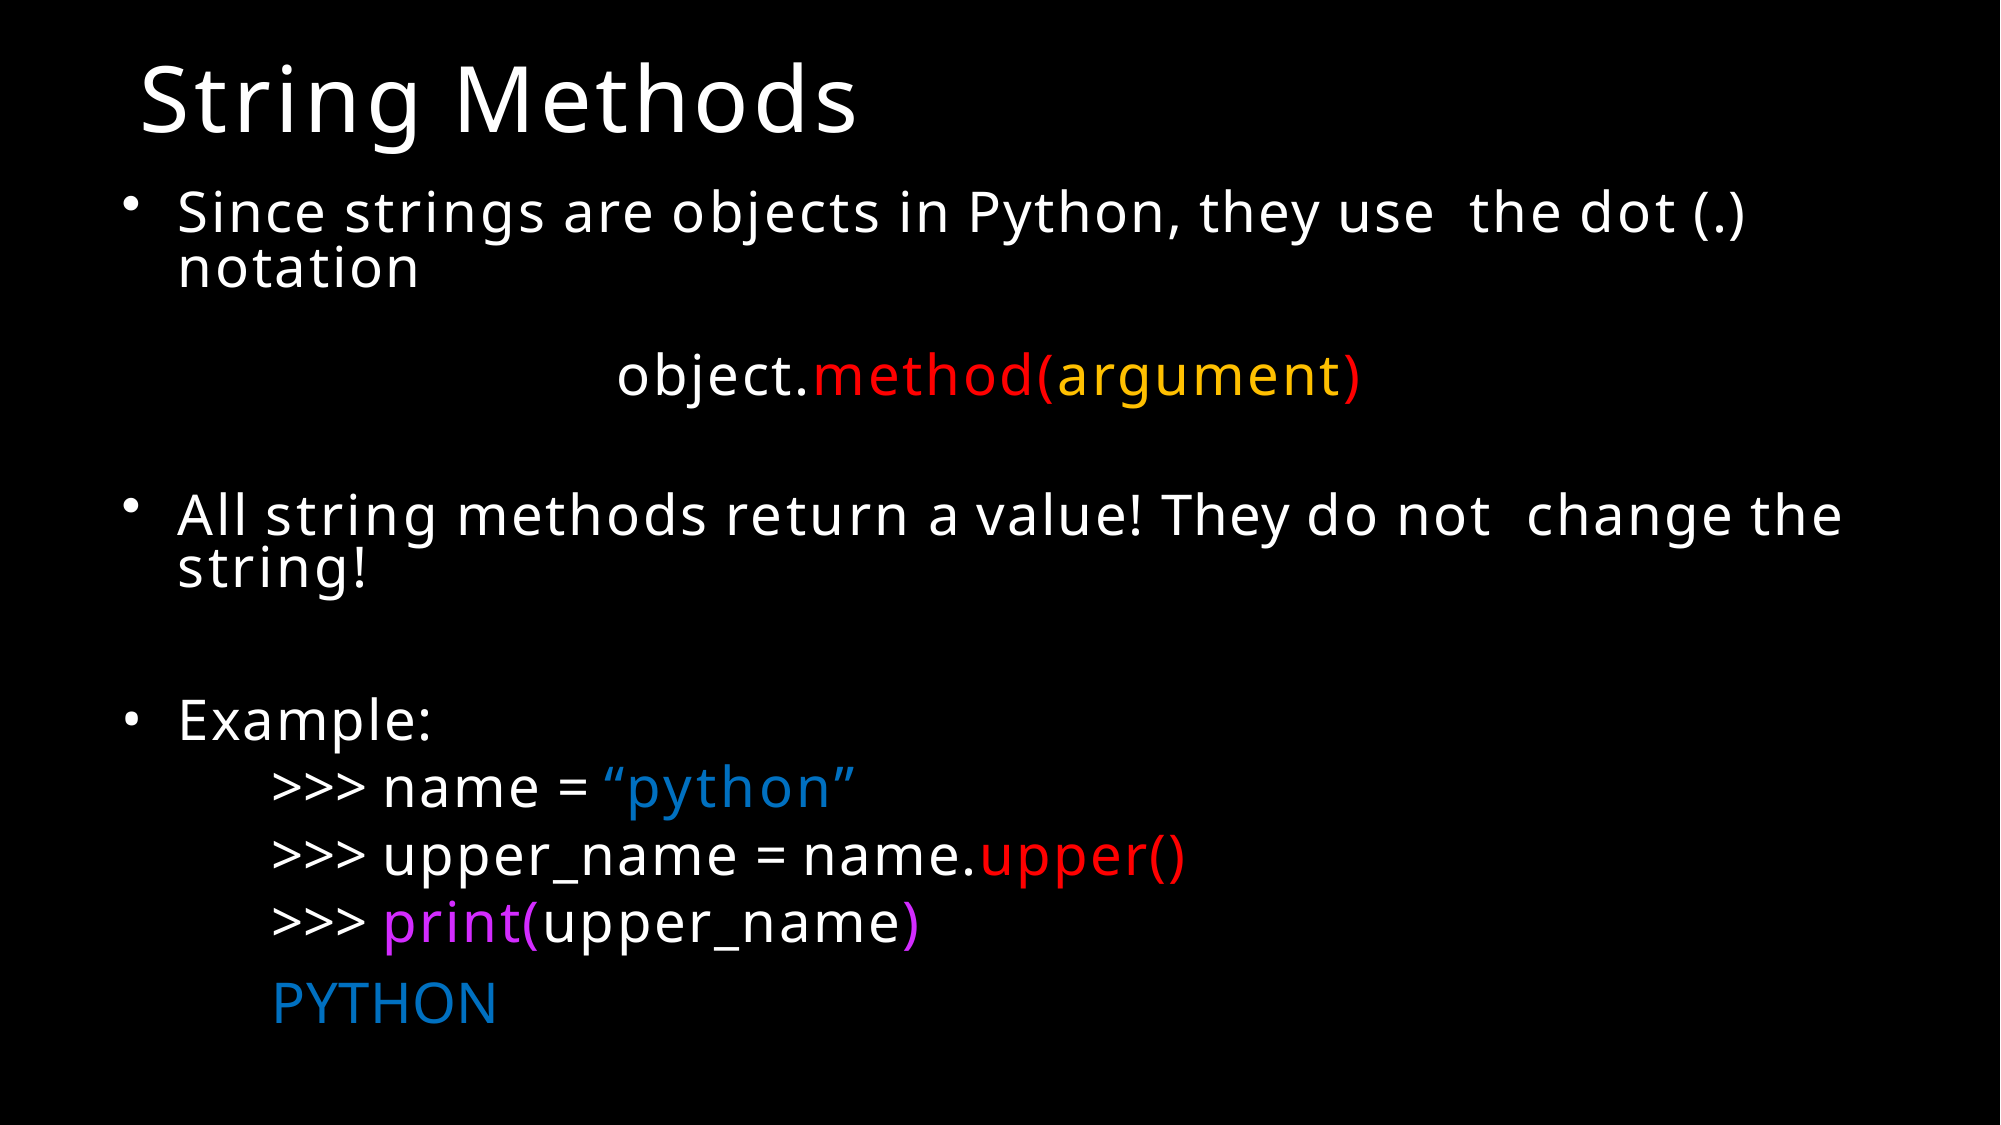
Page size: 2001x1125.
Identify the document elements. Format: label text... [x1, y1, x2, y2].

title String Methods [137, 0, 1863, 174]
text_box Since strings are objects in Python, they use the dot (.) notation object.method(argument) All string methods return a value! They do not change the string! Example: >>> name = “python” >>> upper_name = name.upper() >>> print(upper_name) PYTHON [119, 174, 1881, 1117]
